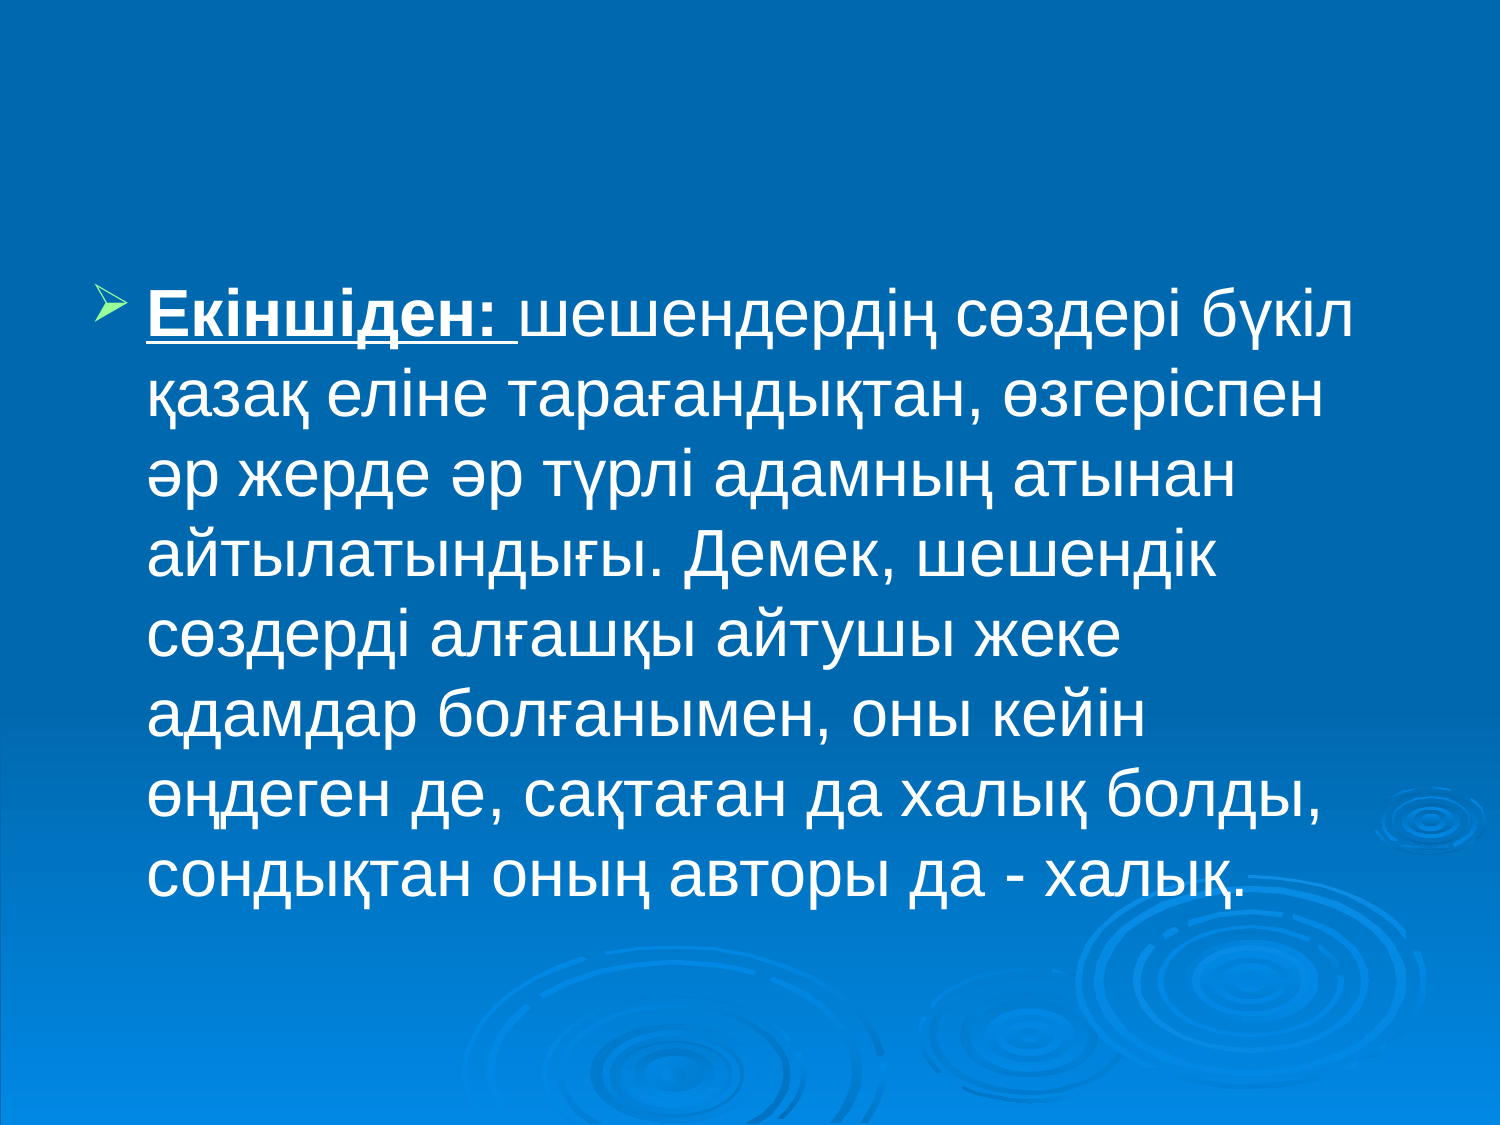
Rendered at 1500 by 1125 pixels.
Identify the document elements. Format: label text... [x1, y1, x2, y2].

list Екіншіден: шешендердің сөздері бүкіл қазақ еліне тарағандықтан, өзгеріспен әр жерде әр түрлі адамның атынан айтылатындығы. Демек, шешендік сөздерді алғашқы айтушы жеке адамдар болғанымен, оны кейін өңдеген де, сақтаған да халық болды, сондықтан оның авторы да - халық. [74, 262, 1426, 1006]
